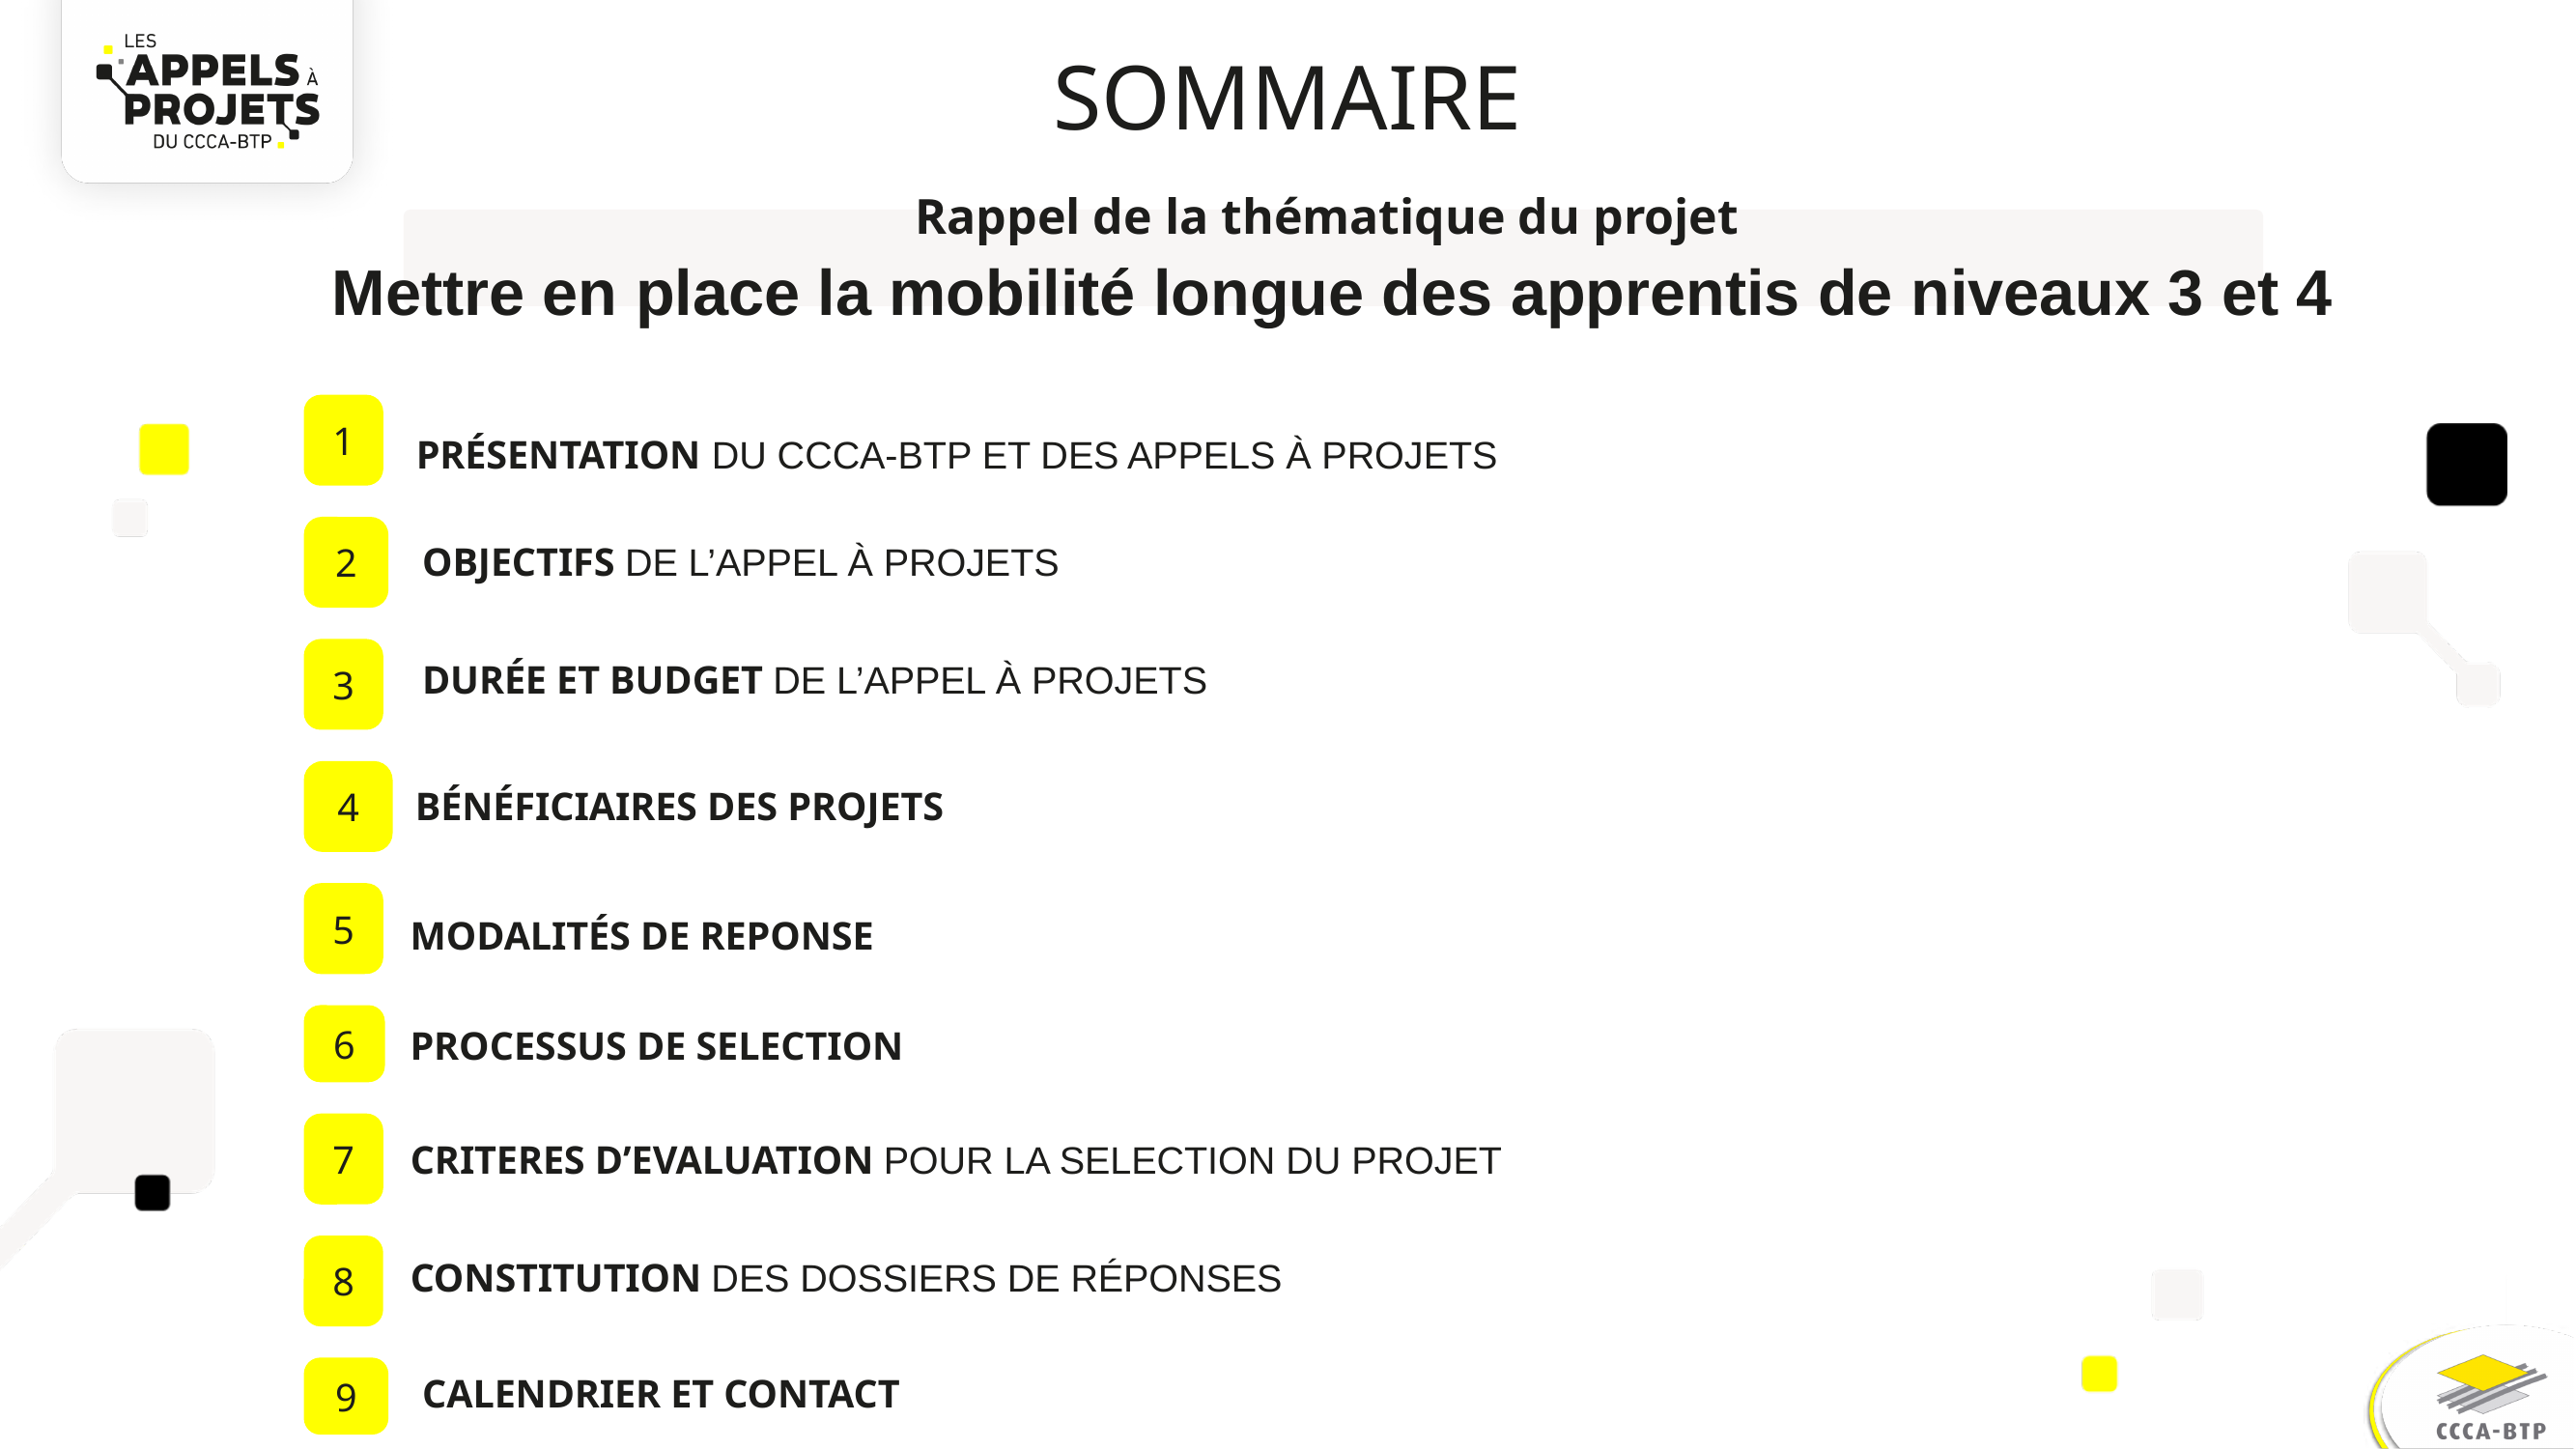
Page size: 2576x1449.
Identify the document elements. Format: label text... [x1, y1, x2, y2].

text_box 3 [302, 638, 384, 731]
text_box 8 [302, 1234, 384, 1328]
text_box DURÉE ET BUDGET DE L’APPEL À PROJETS [395, 633, 1334, 724]
text_box BÉNÉFICIAIRES DES PROJETS [388, 759, 1305, 851]
text_box OBJECTIFS DE L’APPEL À PROJETS [395, 515, 1452, 607]
picture [0, 0, 416, 246]
picture [0, 423, 2574, 1449]
text_box 4 [302, 759, 388, 853]
text_box 7 [302, 1112, 382, 1206]
text_box PRÉSENTATION DU CCCA-BTP ET DES APPELS À PROJETS [388, 394, 1605, 486]
text_box CRITERES D’EVALUATION POUR LA SELECTION DU PROJET [382, 1114, 1792, 1205]
text_box 9 [302, 1356, 390, 1436]
title SOMMAIRE [201, 52, 2374, 150]
text_box CONSTITUTION DES DOSSIERS DE RÉPONSES [382, 1219, 1612, 1311]
text_box 2 [302, 515, 390, 610]
text_box CALENDRIER ET CONTACT [395, 1342, 1042, 1421]
text_box PROCESSUS DE SELECTION [382, 1006, 1826, 1084]
text_box 1 [302, 393, 384, 487]
text_box 6 [302, 1004, 382, 1084]
text_box 5 [302, 882, 384, 976]
text_box MODALITÉS DE REPONSE [382, 895, 1826, 974]
text_box Rappel de la thématique du projet Mettre en place la mobilité longue des apprentis de niveaux 3 et 4 [403, 209, 2264, 306]
